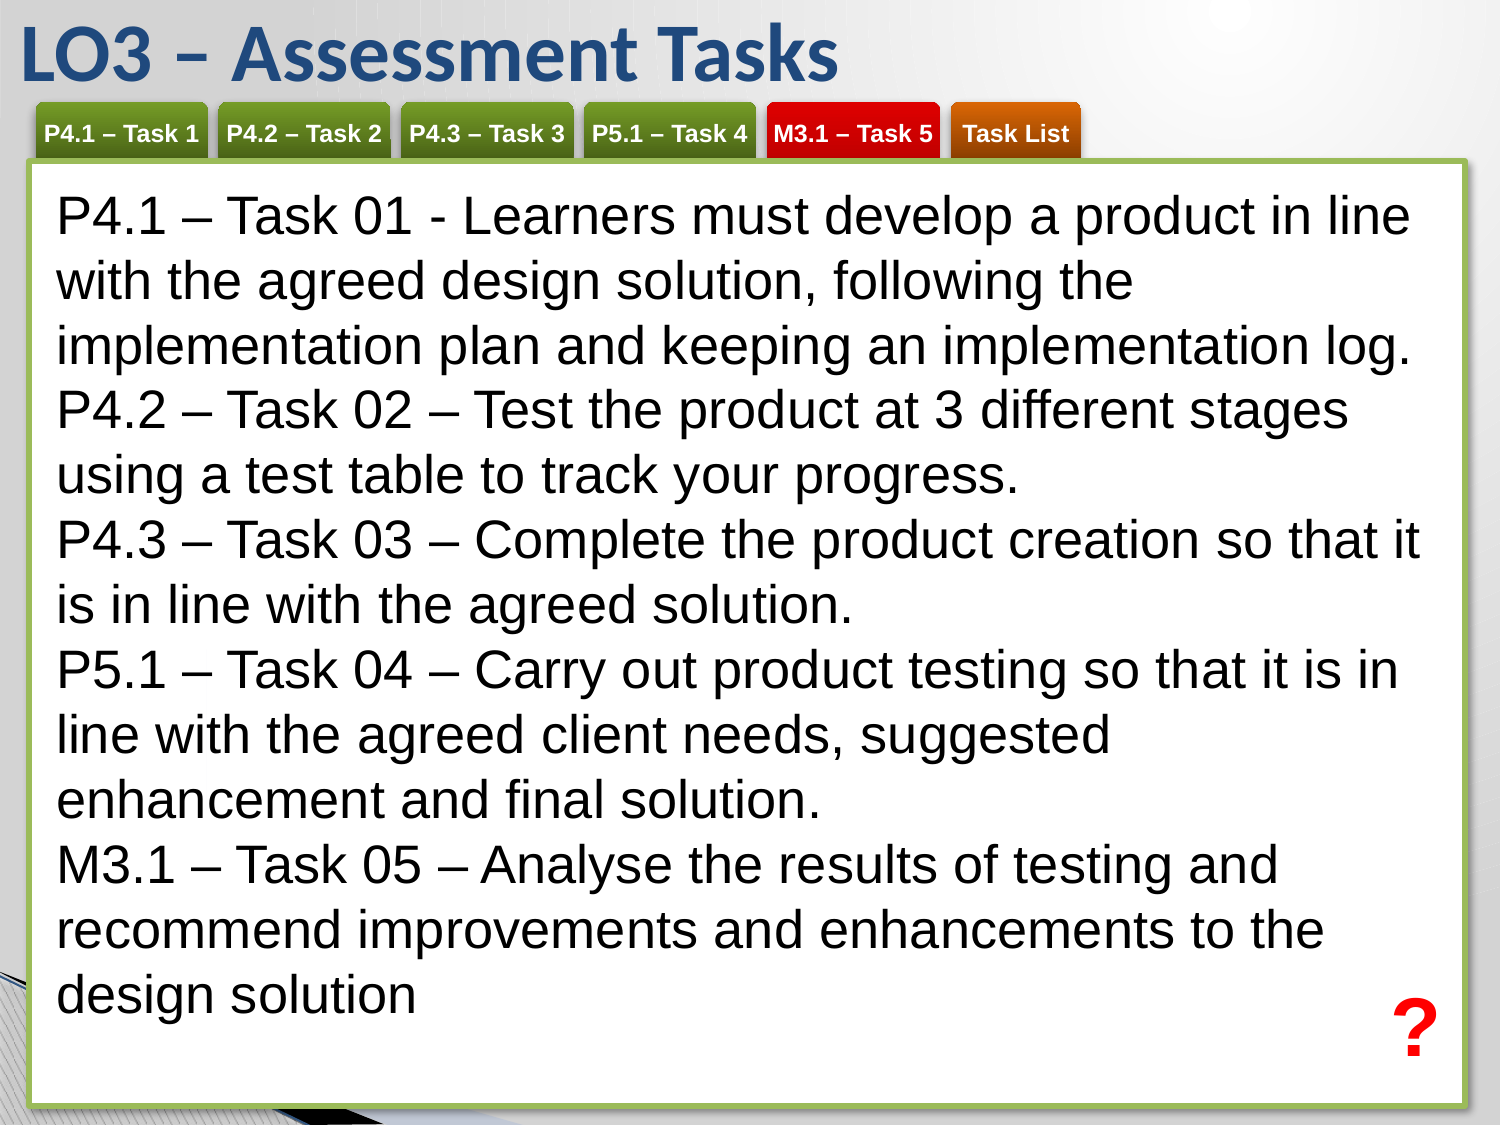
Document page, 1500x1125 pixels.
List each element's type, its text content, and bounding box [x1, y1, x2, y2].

text_box ? [1375, 966, 1435, 1081]
text_box LO3 – Assessment Tasks [5, 7, 1459, 90]
text_box P4.1 – Task 01 - Learners must develop a product in line with the agreed design solution, following the implementation plan and keeping an implementation log. P4.2 – Task 02 – Test the product at 3 different stages using a test table to track your progress. P4.3 – Task 03 – Complete the product creation so that it is in line with the agreed solution. P5.1 – Task 04 – Carry out product testing so that it is in line with the agreed client needs, suggested enhancement and final solution. M3.1 – Task 05 – Analyse the results of testing and recommend improvements and enhancements to the design solution [41, 172, 1448, 1032]
picture [281, 1114, 303, 1125]
